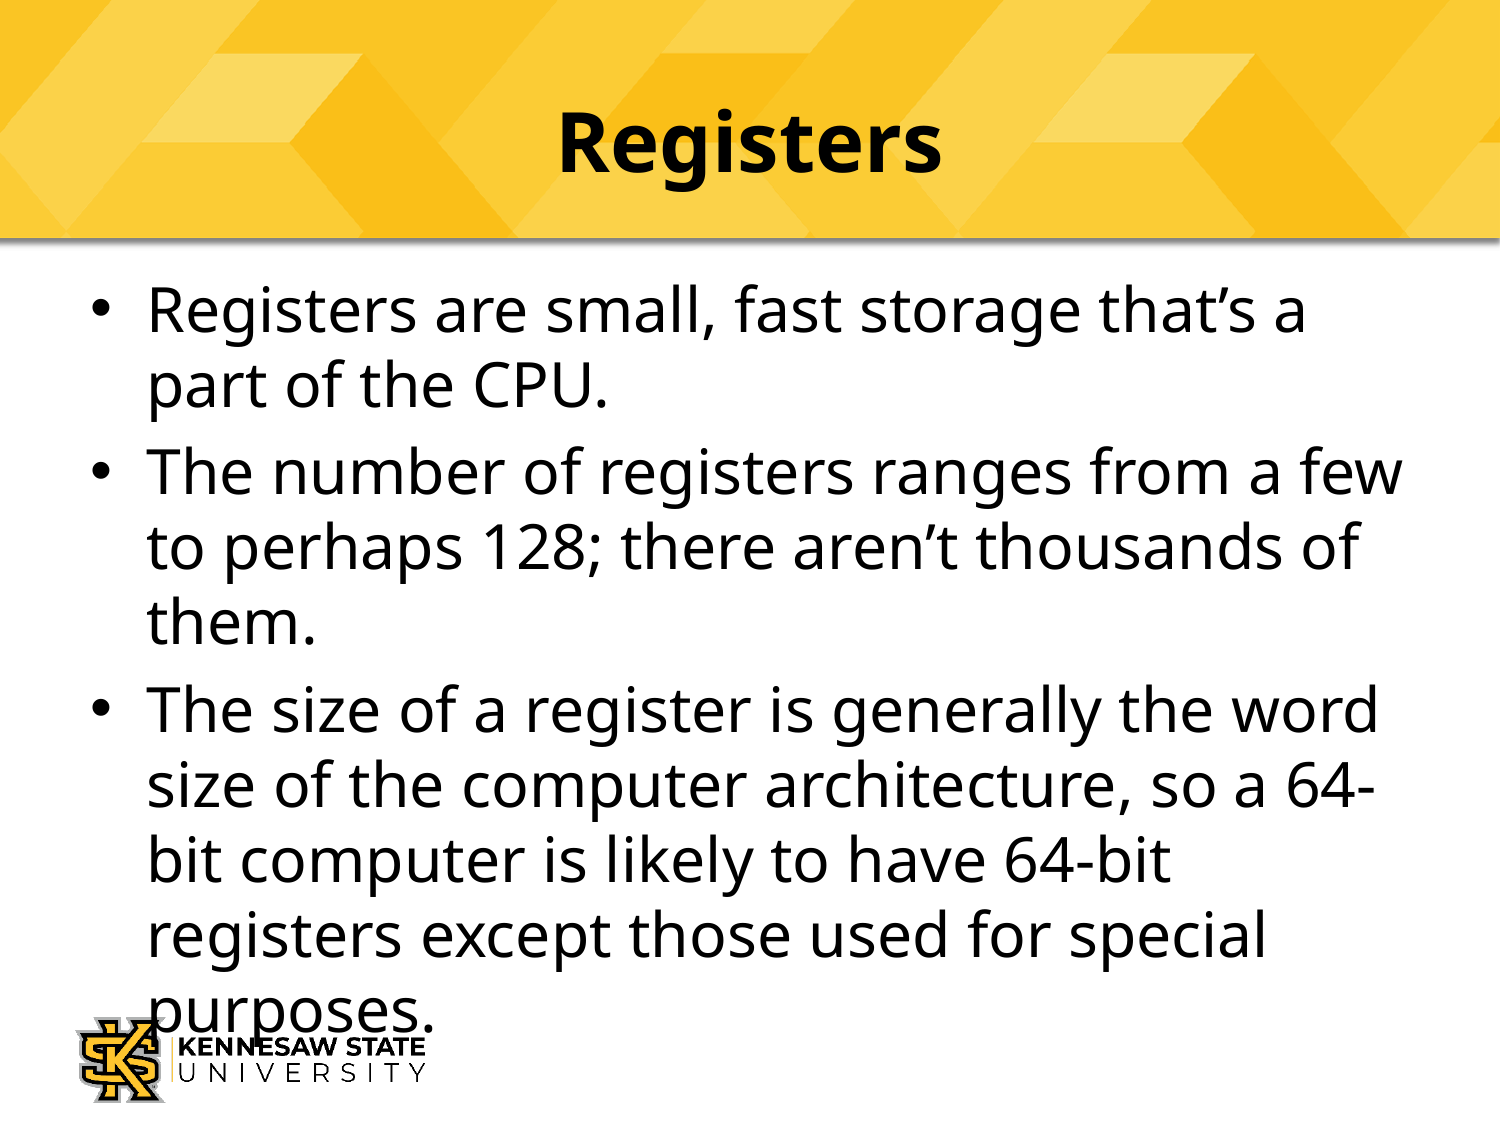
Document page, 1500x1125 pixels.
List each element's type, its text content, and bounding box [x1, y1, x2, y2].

list Registers are small, fast storage that’s a part of the CPU. The number of registers ranges from a few to perhaps 128; there aren’t thousands of them. The size of a register is generally the word size of the computer architecture, so a 64-bit computer is likely to have 64-bit registers except those used for special purposes. [75, 262, 1425, 1005]
title Registers [75, 45, 1425, 233]
picture [0, 0, 1500, 251]
picture [75, 1017, 425, 1103]
